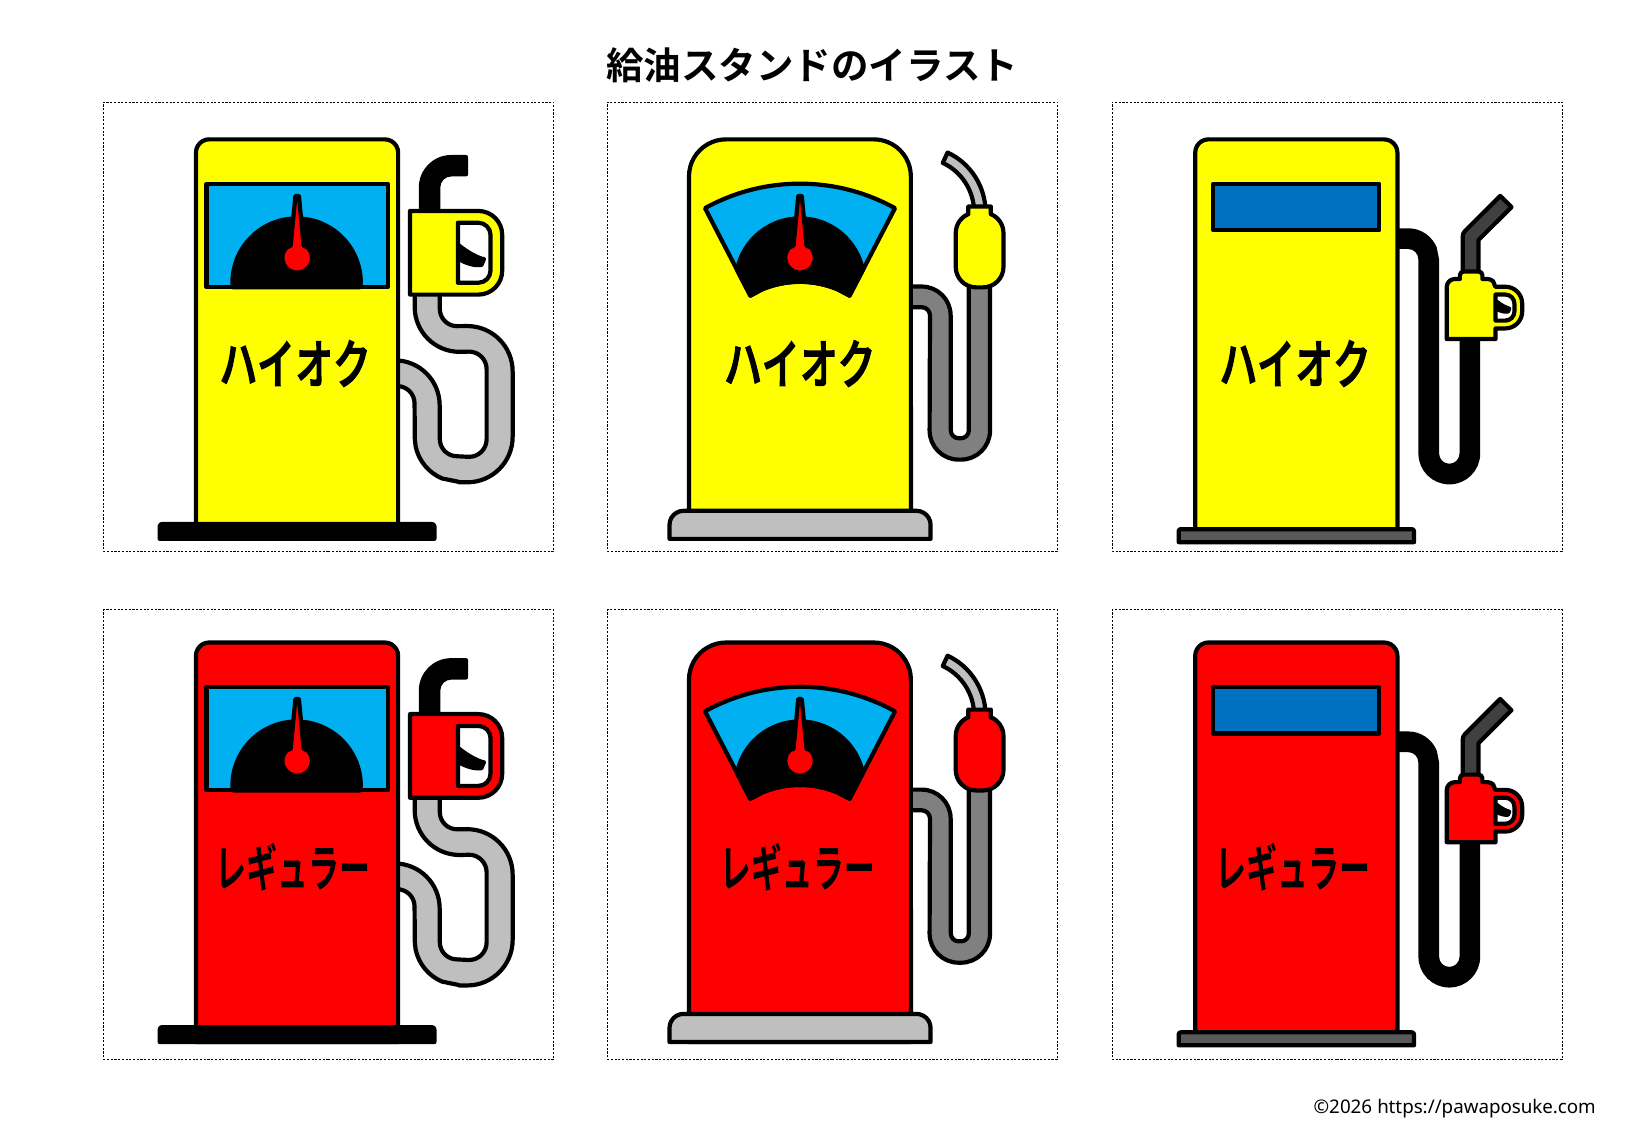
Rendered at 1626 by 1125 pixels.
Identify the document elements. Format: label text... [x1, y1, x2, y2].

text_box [159, 642, 513, 1043]
text_box 給油スタンドのイラスト [591, 34, 1034, 95]
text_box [159, 139, 513, 540]
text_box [669, 642, 1004, 1043]
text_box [669, 139, 1004, 540]
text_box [1178, 642, 1523, 1046]
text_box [1178, 139, 1523, 543]
